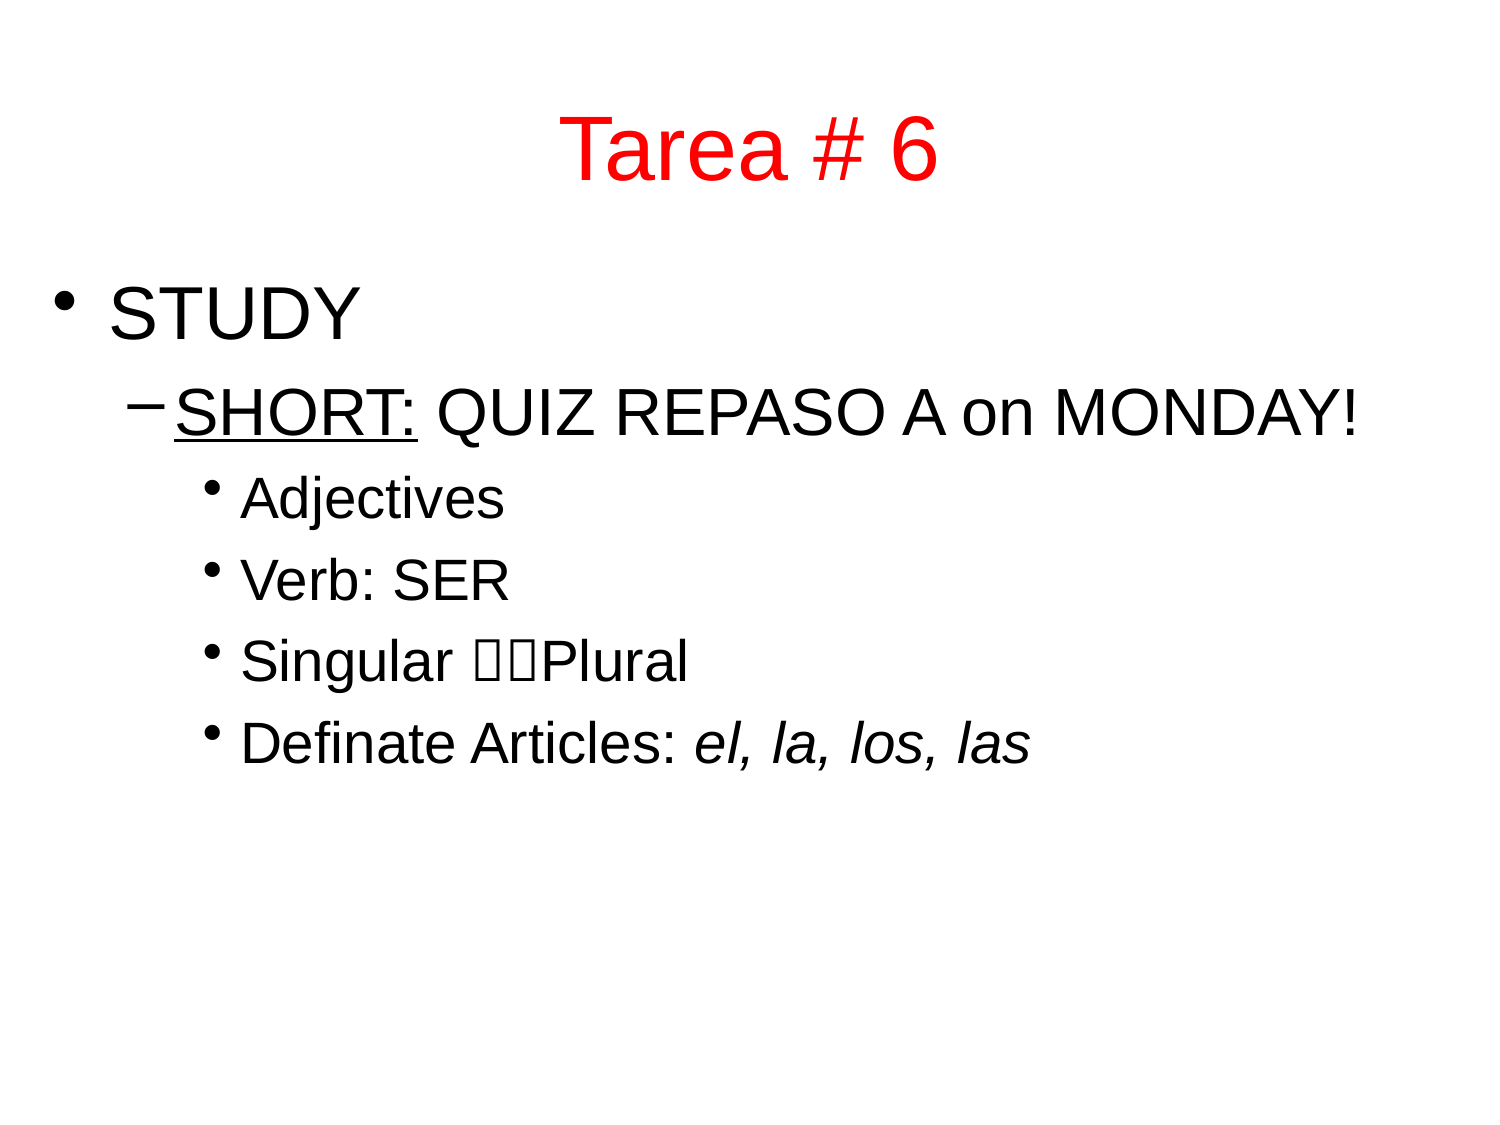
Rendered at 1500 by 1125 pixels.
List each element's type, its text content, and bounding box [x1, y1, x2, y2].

list STUDY SHORT: QUIZ REPASO A on MONDAY! Adjectives Verb: SER Singular Plural Definate Articles: el, la, los, las [37, 257, 1463, 1050]
text_box Tarea # 6 [74, 50, 1425, 238]
